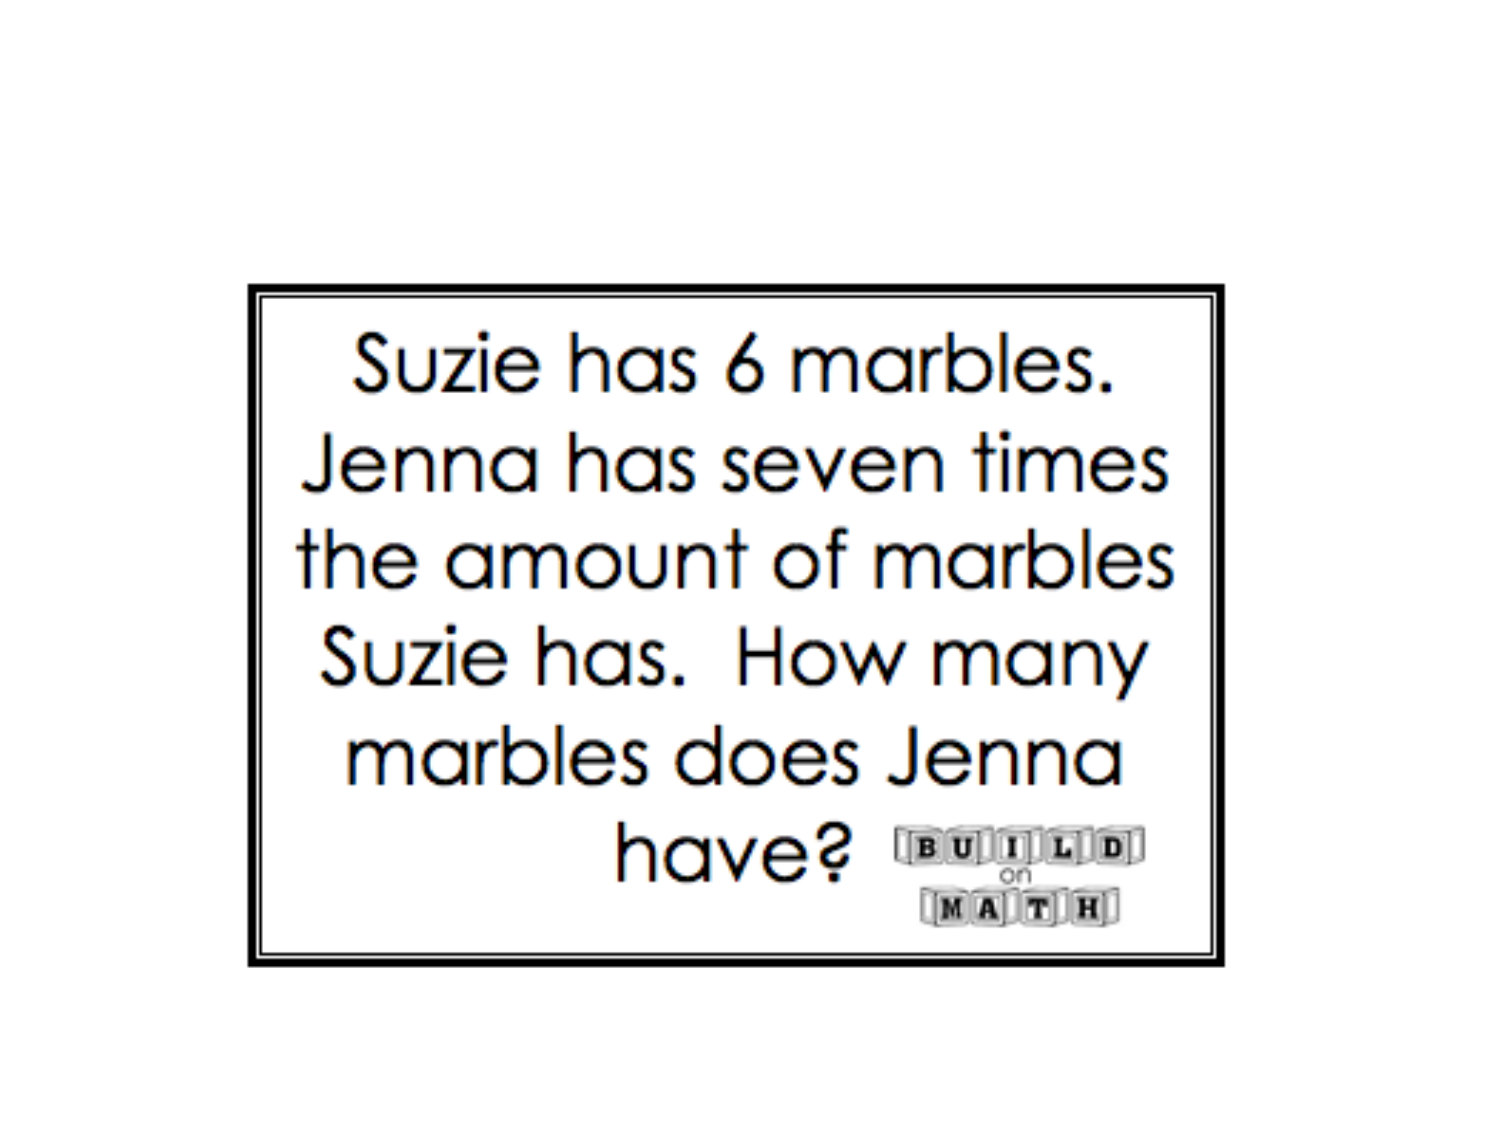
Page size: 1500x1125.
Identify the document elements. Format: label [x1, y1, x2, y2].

list [74, 262, 1426, 1006]
